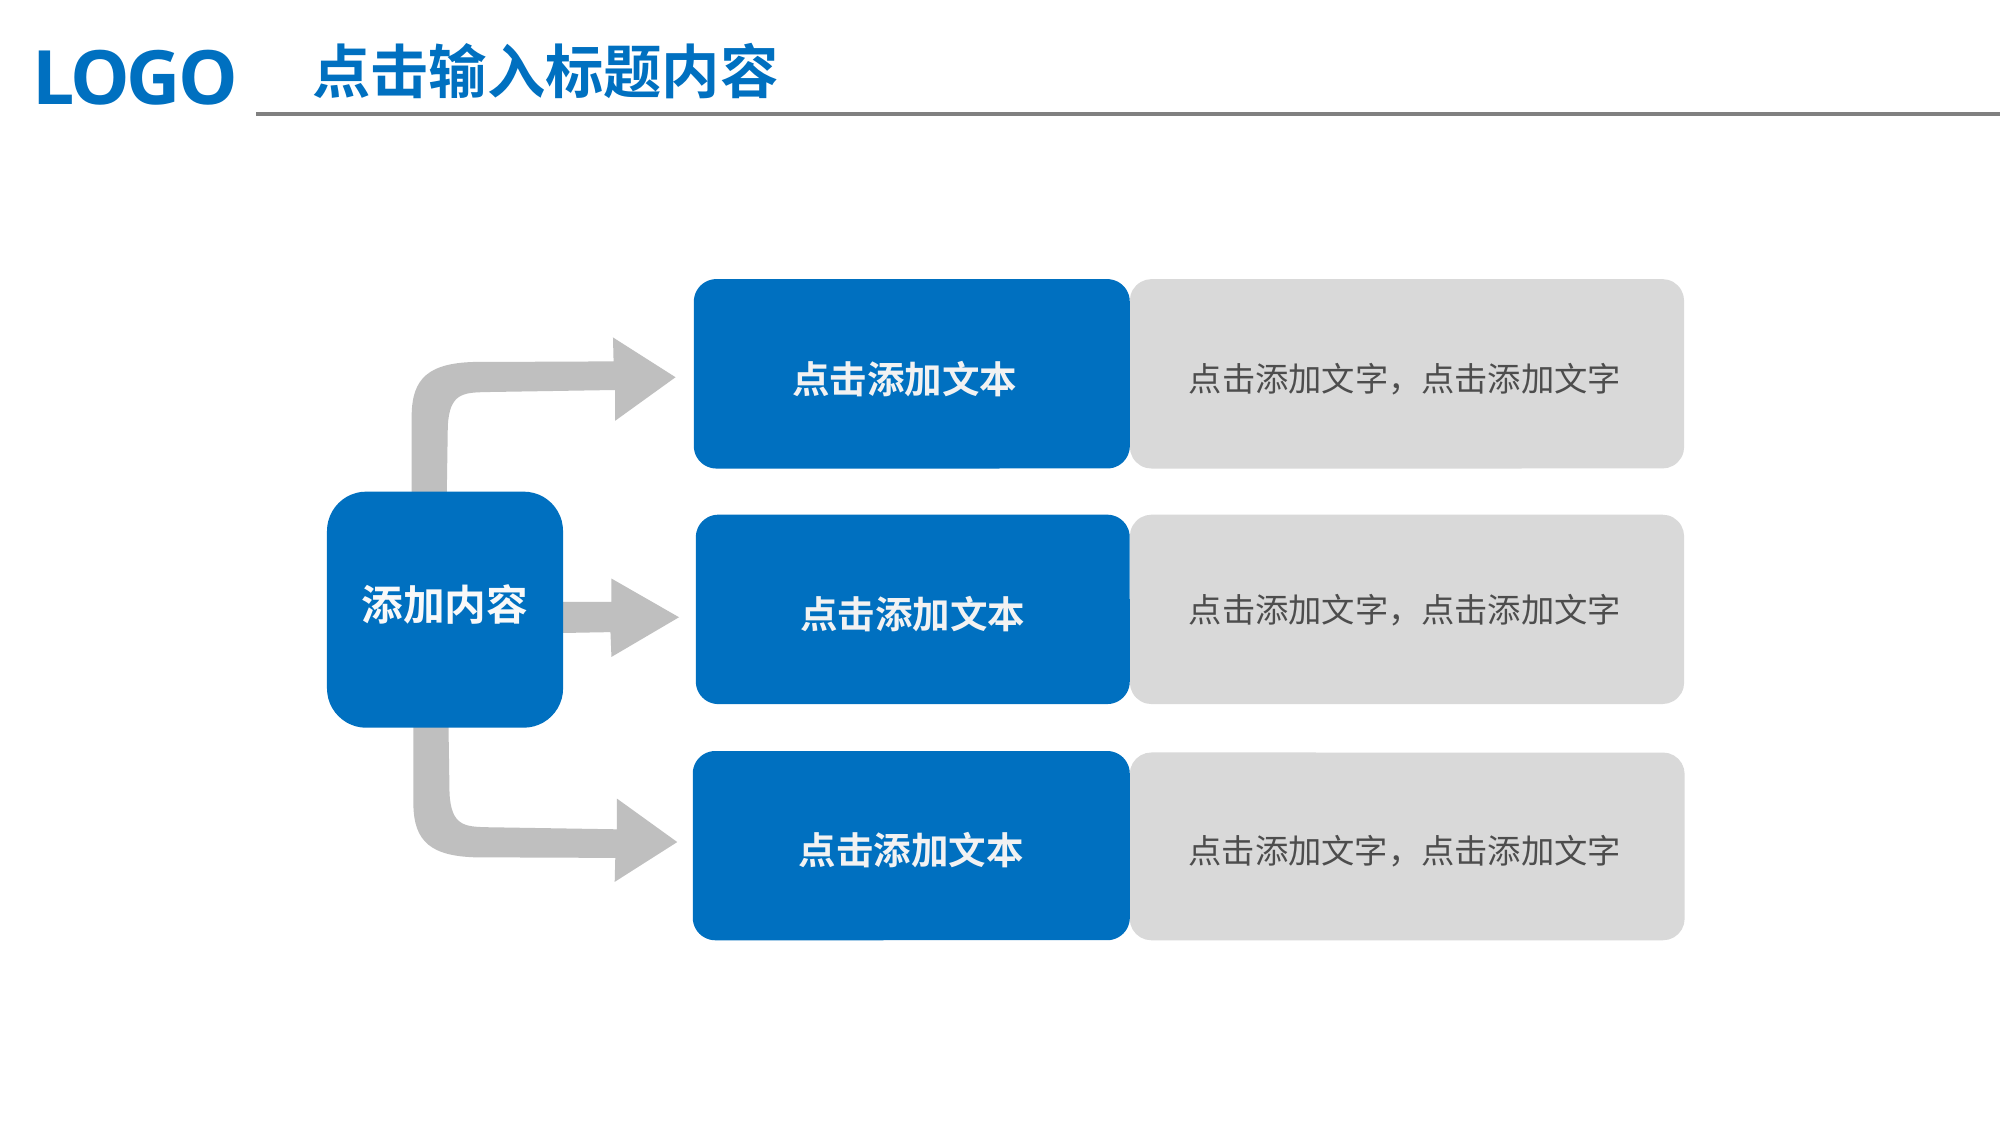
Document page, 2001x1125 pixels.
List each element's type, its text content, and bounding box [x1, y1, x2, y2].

text_box 点击添加文字，点击添加文字 [1130, 514, 1685, 705]
text_box 点击添加文字，点击添加文字 [1130, 279, 1685, 469]
text_box 点击添加文字，点击添加文字 [1130, 752, 1685, 941]
text_box 点击添加文本 [692, 751, 1130, 941]
text_box 添加内容 [326, 491, 564, 728]
text_box [564, 578, 680, 657]
text_box 点击添加文本 [695, 514, 1130, 705]
text_box 点击添加文本 [693, 279, 1130, 469]
text_box [411, 337, 676, 491]
text_box 点击输入标题内容 [275, 28, 815, 113]
text_box [413, 728, 678, 882]
